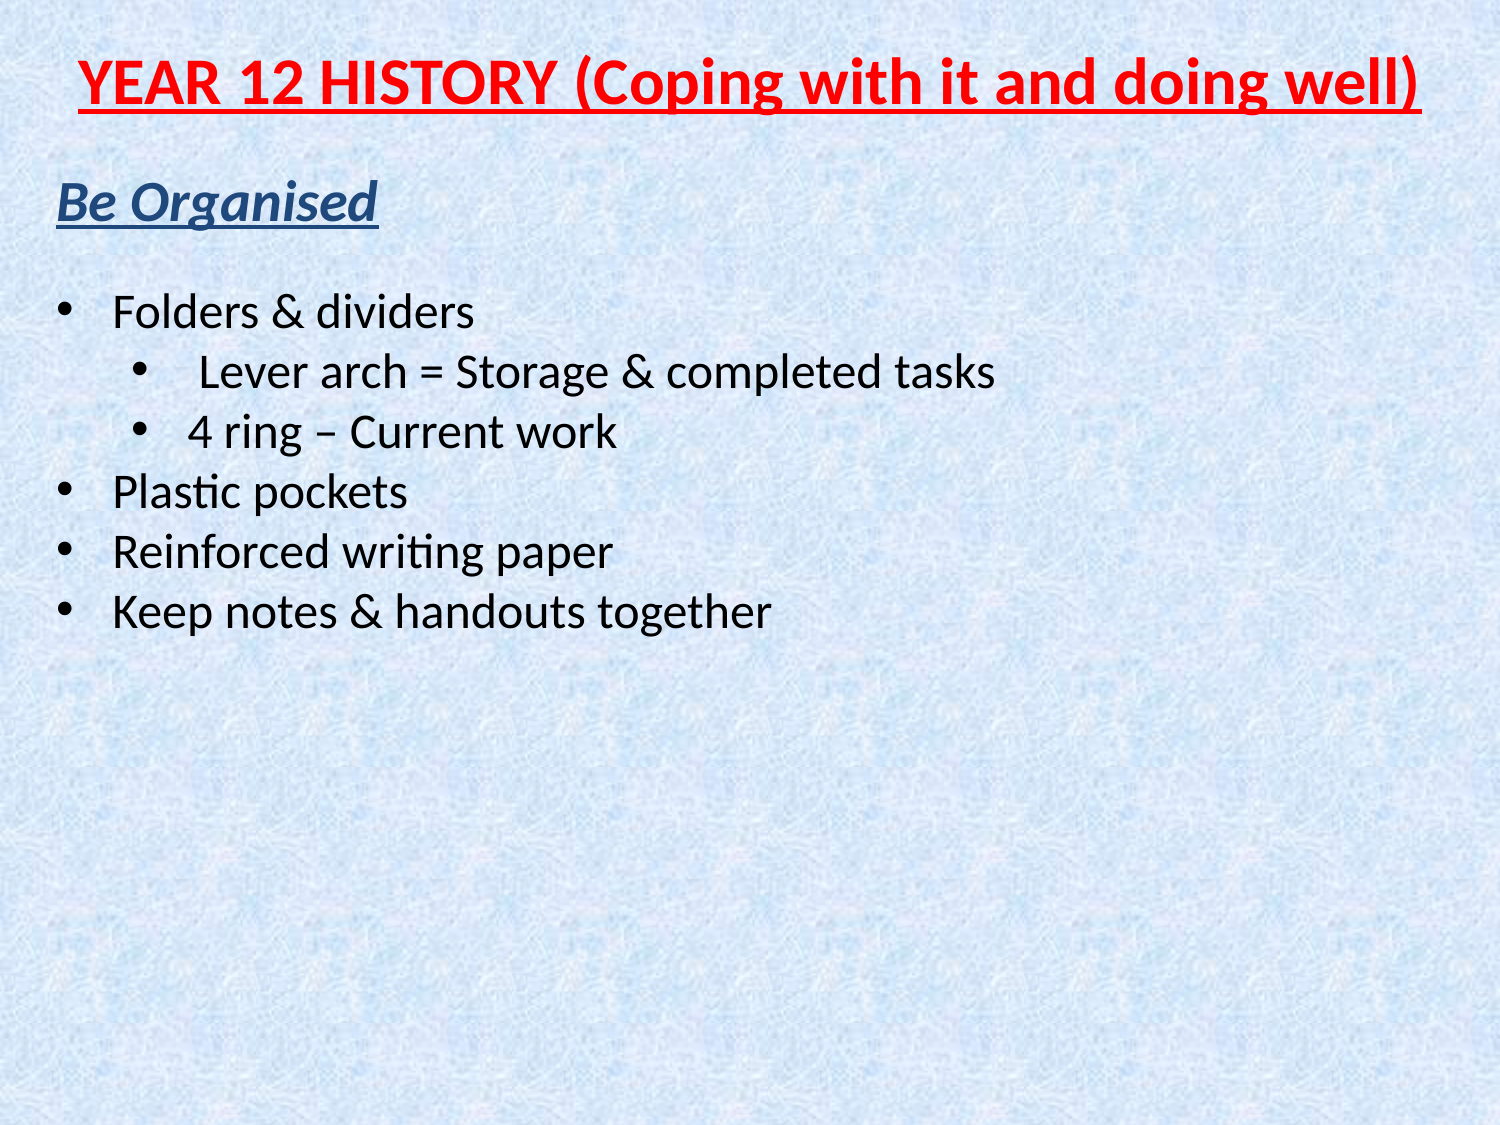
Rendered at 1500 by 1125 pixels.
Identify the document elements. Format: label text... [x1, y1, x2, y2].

picture [0, 0, 1500, 1125]
text_box YEAR 12 HISTORY (Coping with it and doing well) Be Organised Folders & dividers Lever arch = Storage & completed tasks 4 ring – Current work Plastic pockets Reinforced writing paper Keep notes & handouts together [41, 30, 1459, 706]
